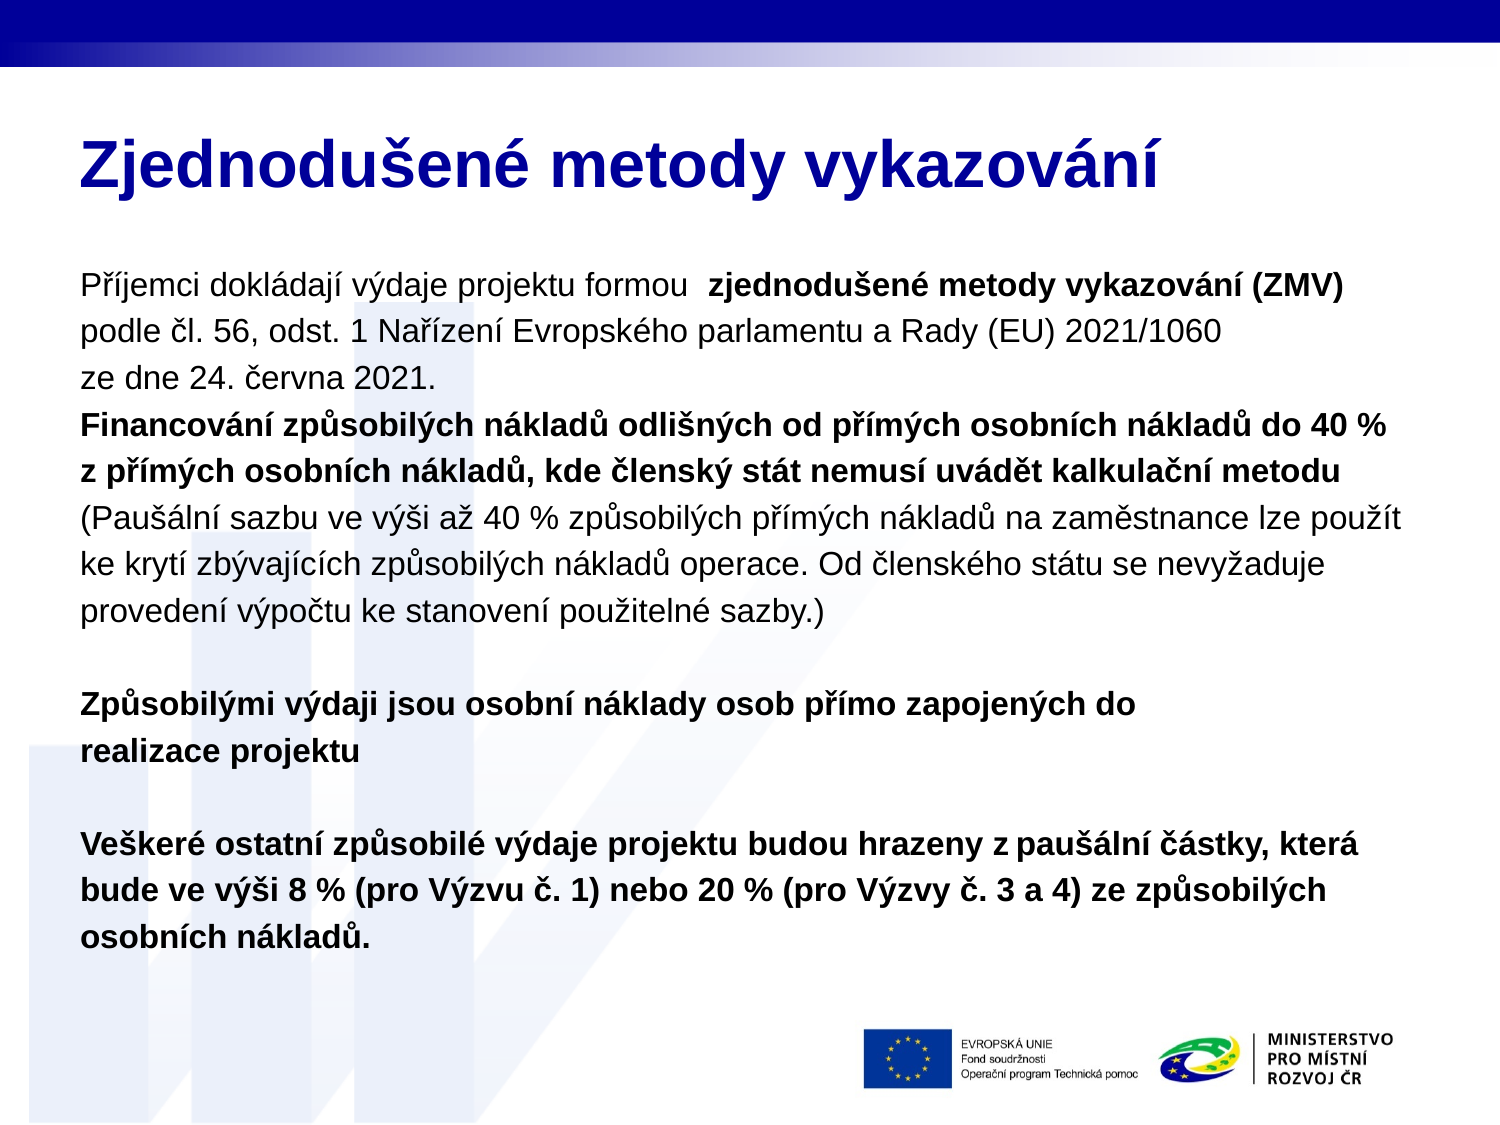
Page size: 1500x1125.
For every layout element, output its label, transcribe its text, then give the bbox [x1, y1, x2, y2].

list Příjemci dokládají výdaje projektu formou zjednodušené metody vykazování (ZMV) podle čl. 56, odst. 1 Nařízení Evropského parlamentu a Rady (EU) 2021/1060 ze dne 24. června 2021. Financování způsobilých nákladů odlišných od přímých osobních nákladů do 40 % z přímých osobních nákladů, kde členský stát nemusí uvádět kalkulační metodu (Paušální sazbu ve výši až 40 % způsobilých přímých nákladů na zaměstnance lze použít ke krytí zbývajících způsobilých nákladů operace. Od členského státu se nevyžaduje provedení výpočtu ke stanovení použitelné sazby.) Způsobilými výdaji jsou osobní náklady osob přímo zapojených do realizace projektu Veškeré ostatní způsobilé výdaje projektu budou hrazeny z paušální částky, která bude ve výši 8 % (pro Výzvu č. 1) nebo 20 % (pro Výzvy č. 3 a 4) ze způsobilých osobních nákladů. [64, 255, 1425, 1012]
picture [29, 302, 1412, 1125]
title Zjednodušené metody vykazování [64, 113, 1425, 197]
